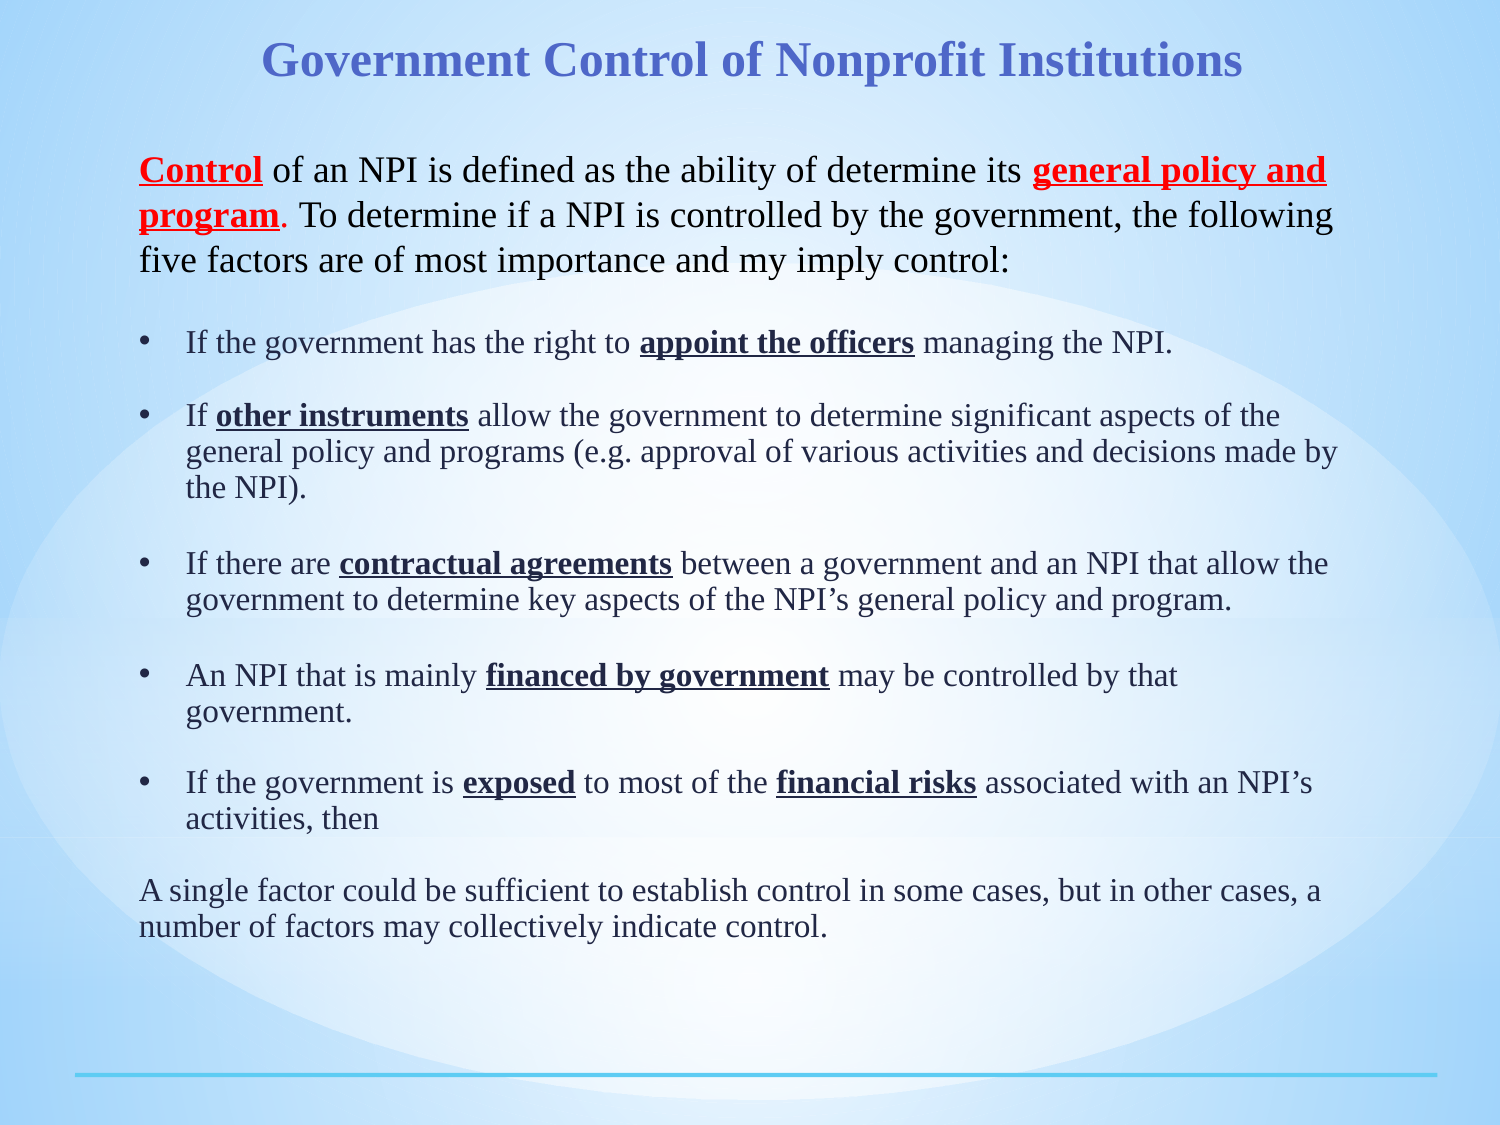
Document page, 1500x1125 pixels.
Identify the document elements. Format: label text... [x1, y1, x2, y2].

text_box Government Control of Nonprofit Institutions [73, 19, 1424, 114]
text_box Control of an NPI is defined as the ability of determine its general policy and program. To determine if a NPI is controlled by the government, the following five factors are of most importance and my imply control: If the government has the right to appoint the officers managing the NPI. If other instruments allow the government to determine significant aspects of the general policy and programs (e.g. approval of various activities and decisions made by the NPI). If there are contractual agreements between a government and an NPI that allow the government to determine key aspects of the NPI’s general policy and program. An NPI that is mainly financed by government may be controlled by that government. If the government is exposed to most of the financial risks associated with an NPI’s activities, then A single factor could be sufficient to establish control in some cases, but in other cases, a number of factors may collectively indicate control. [123, 137, 1365, 1101]
